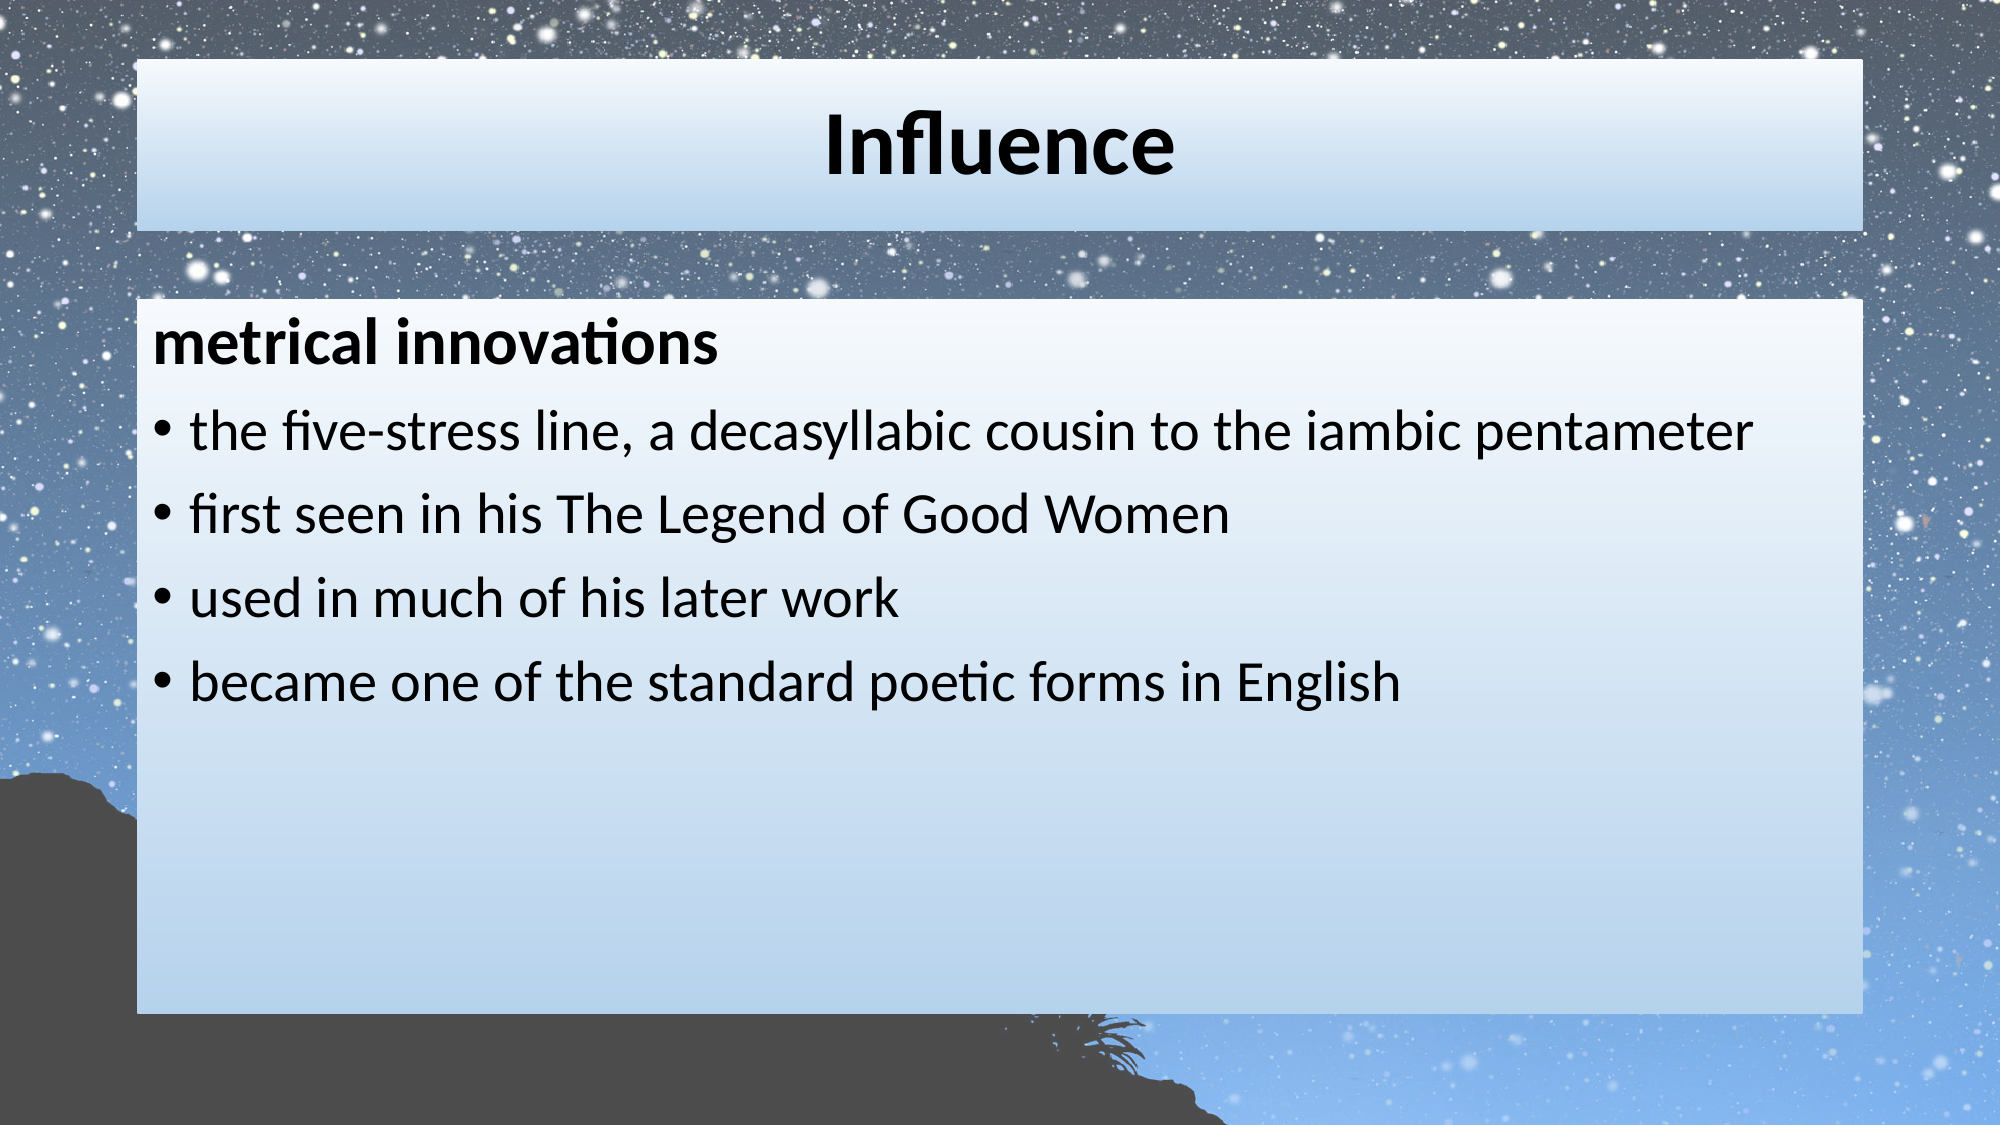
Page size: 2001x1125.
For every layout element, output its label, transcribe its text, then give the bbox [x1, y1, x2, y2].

title Influence [137, 59, 1863, 231]
list metrical innovations the five-stress line, a decasyllabic cousin to the iambic pentameter first seen in his The Legend of Good Women used in much of his later work became one of the standard poetic forms in English [137, 299, 1863, 1014]
